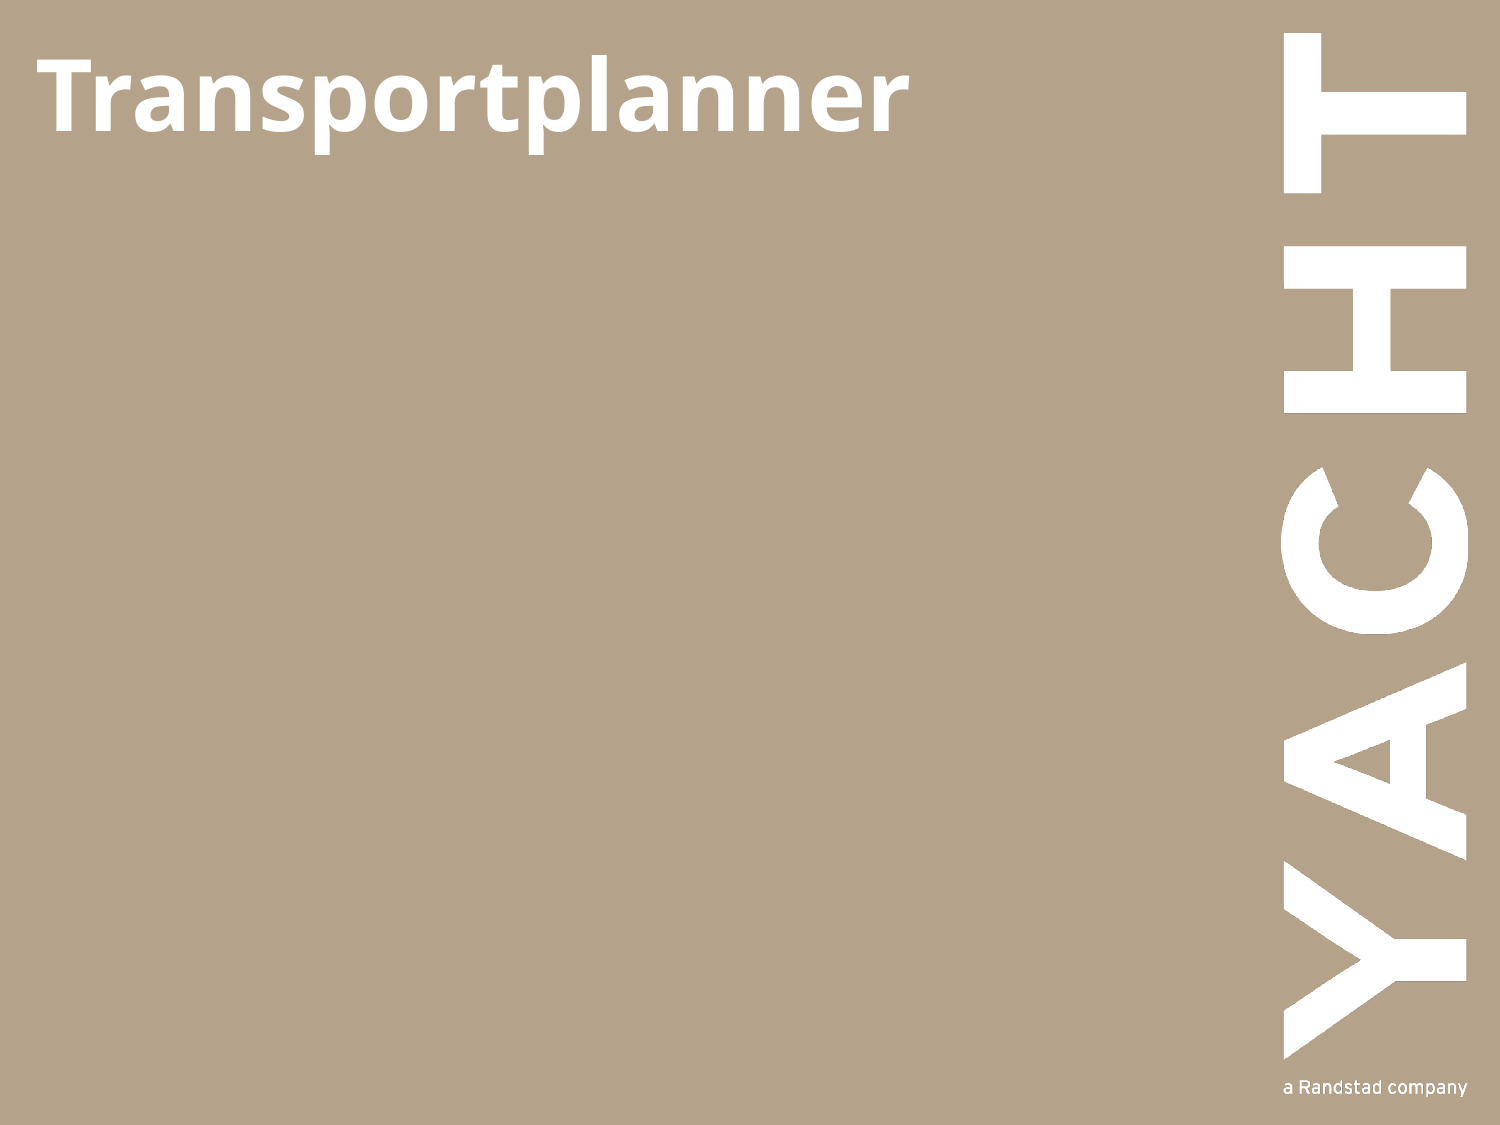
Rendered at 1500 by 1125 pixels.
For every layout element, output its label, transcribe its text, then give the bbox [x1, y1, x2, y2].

picture [1281, 33, 1468, 1097]
title Transportplanner [20, 23, 1247, 634]
